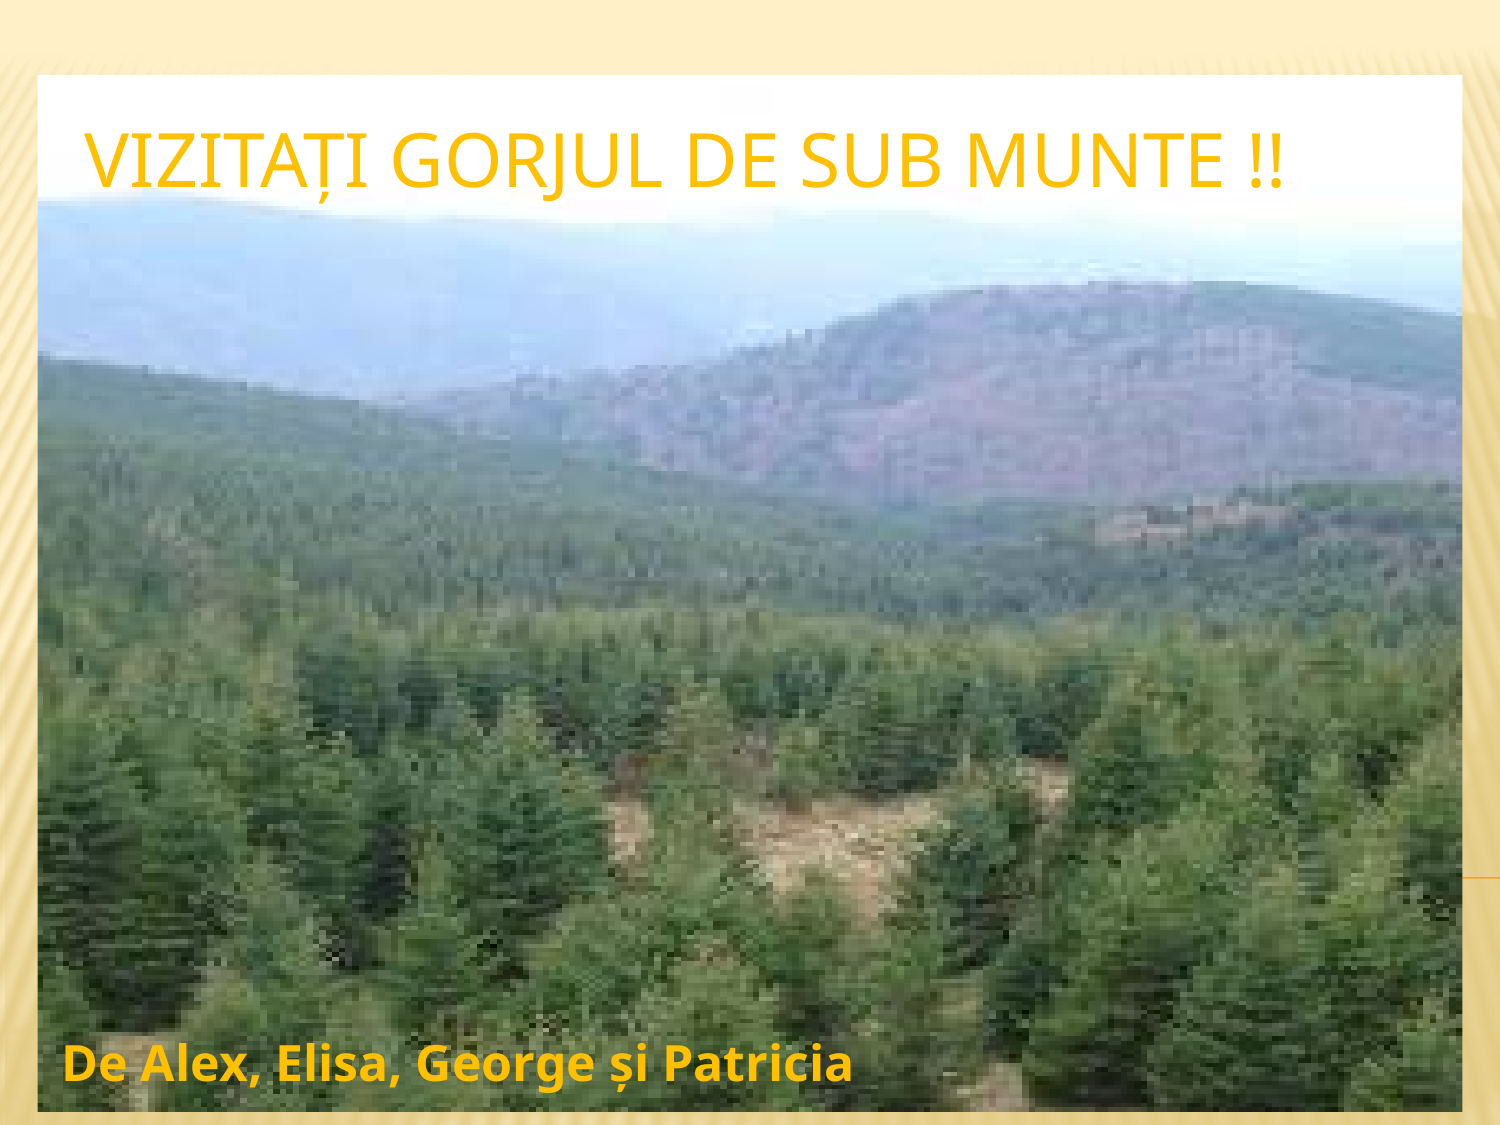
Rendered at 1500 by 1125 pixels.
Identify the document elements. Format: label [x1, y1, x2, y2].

picture [37, 74, 1463, 1112]
